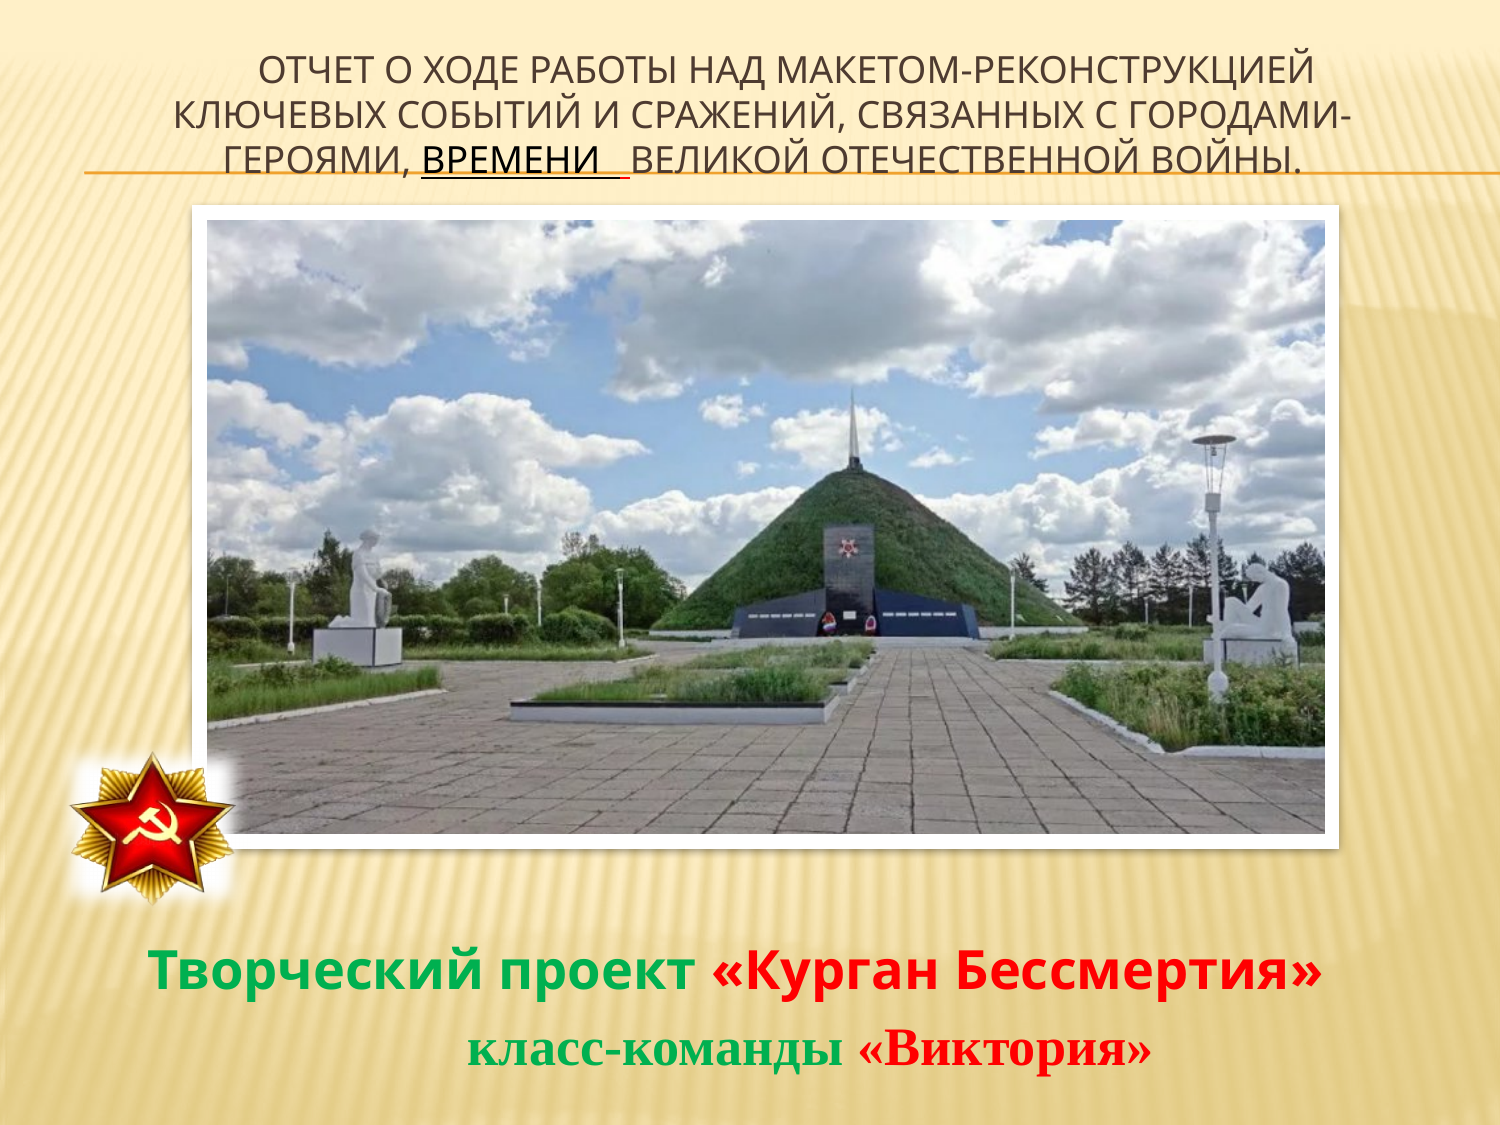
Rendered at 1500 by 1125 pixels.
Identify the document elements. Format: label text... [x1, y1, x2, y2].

title Отчет о ходе работы над макетом-реконструкцией ключевых событий и сражений, связанных с городами-героями, времени Великой Отечественной войны. [87, 87, 1438, 275]
list Творческий проект «Курган Бессмертия» класс-команды «Виктория» [76, 857, 1438, 1125]
picture [52, 219, 1326, 918]
